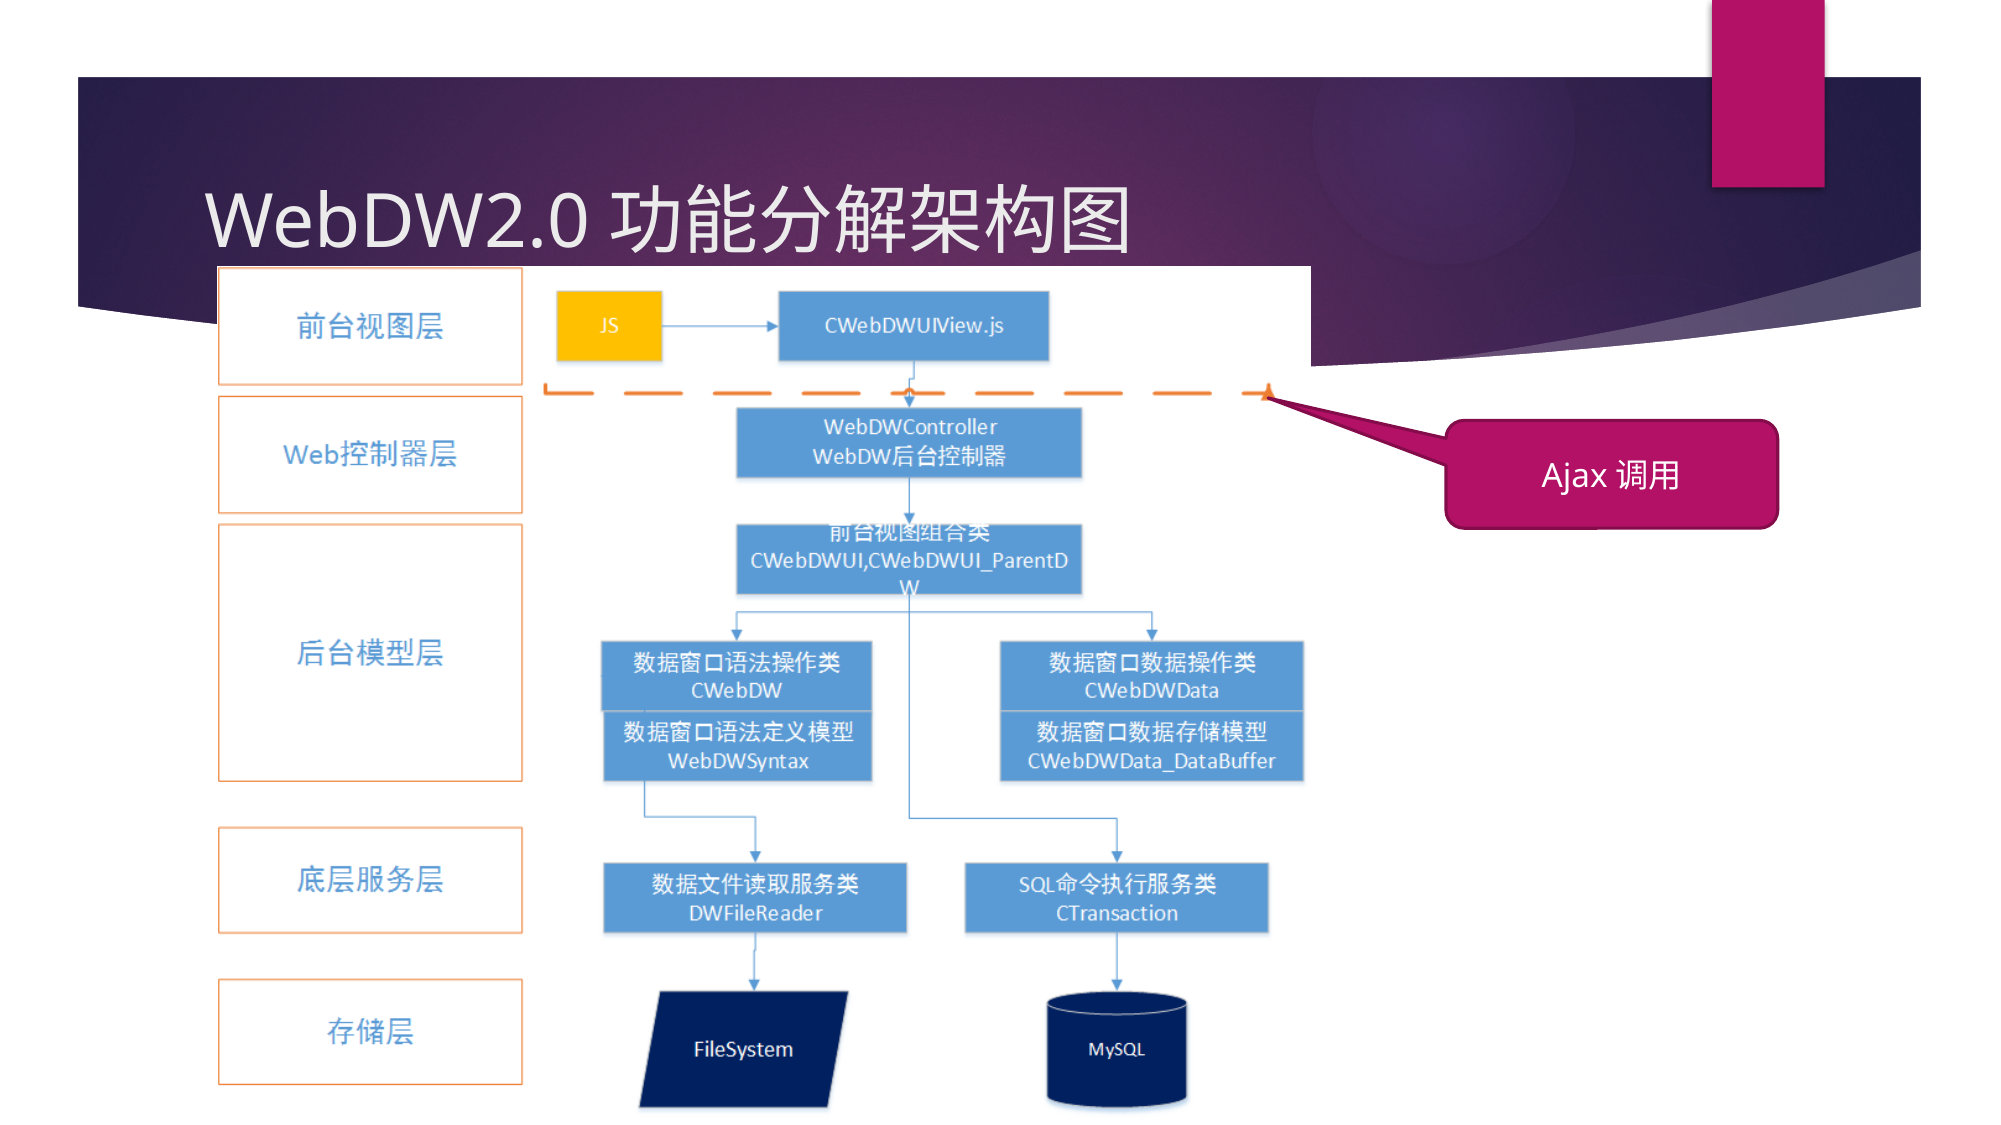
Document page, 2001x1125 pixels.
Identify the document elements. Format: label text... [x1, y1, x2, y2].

text_box Ajax调用 [1316, 407, 1780, 530]
picture [217, 265, 1311, 1125]
title WebDW2.0功能分解架构图 [189, 159, 1627, 276]
